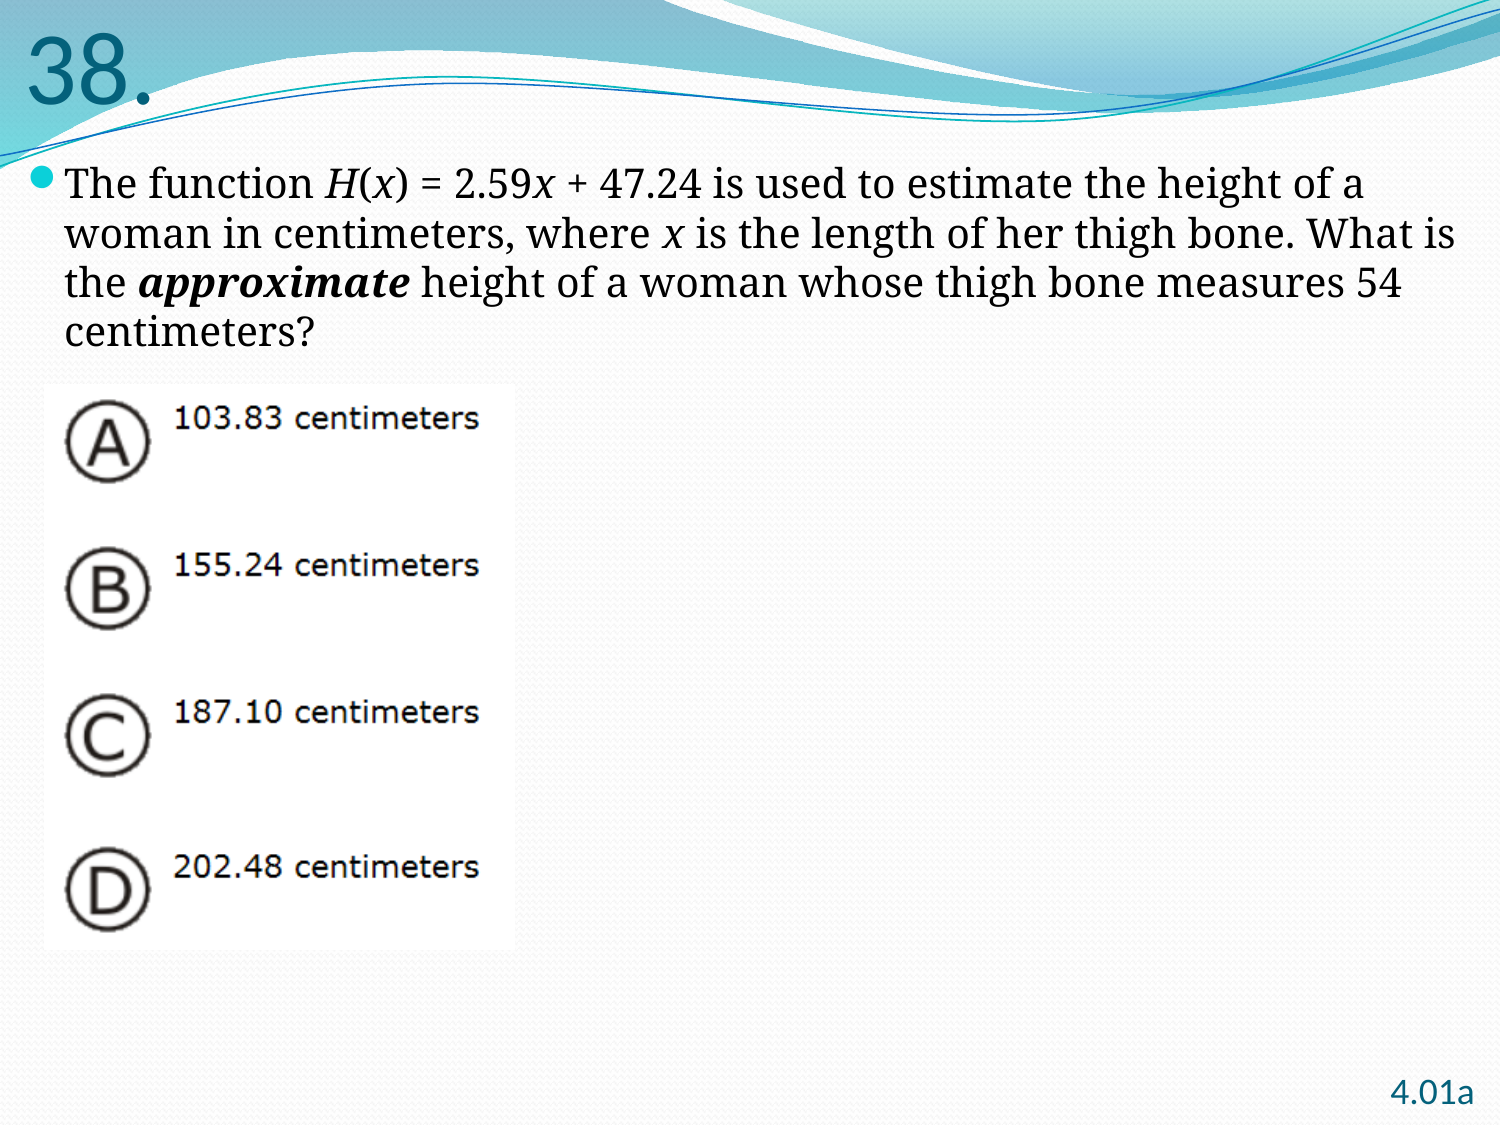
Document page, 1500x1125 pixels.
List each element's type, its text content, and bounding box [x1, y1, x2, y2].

text_box 4.01a [124, 924, 1475, 1113]
title 38. [24, 0, 1375, 125]
list The function H(x) = 2.59x + 47.24 is used to estimate the height of a woman in centimeters, where x is the length of her thigh bone. What is the approximate height of a woman whose thigh bone measures 54 centimeters? [12, 149, 1472, 363]
picture [44, 384, 515, 951]
